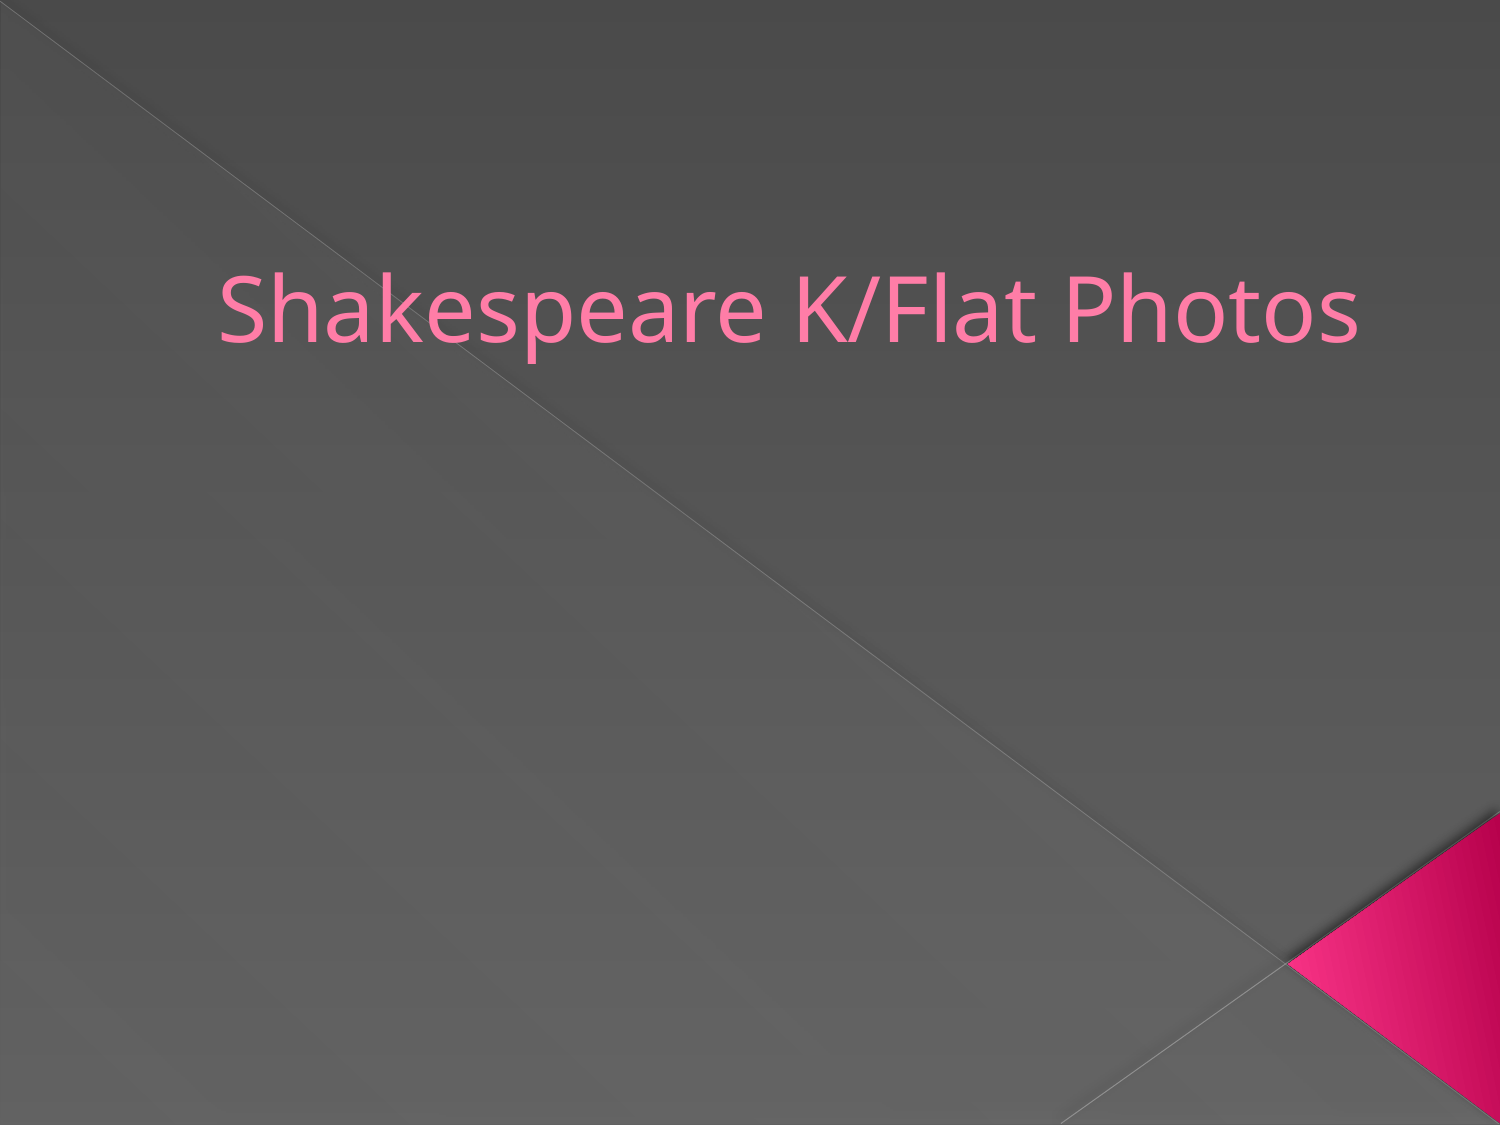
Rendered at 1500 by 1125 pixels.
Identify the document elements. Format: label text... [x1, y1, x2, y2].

title Shakespeare K/Flat Photos [88, 127, 1412, 369]
